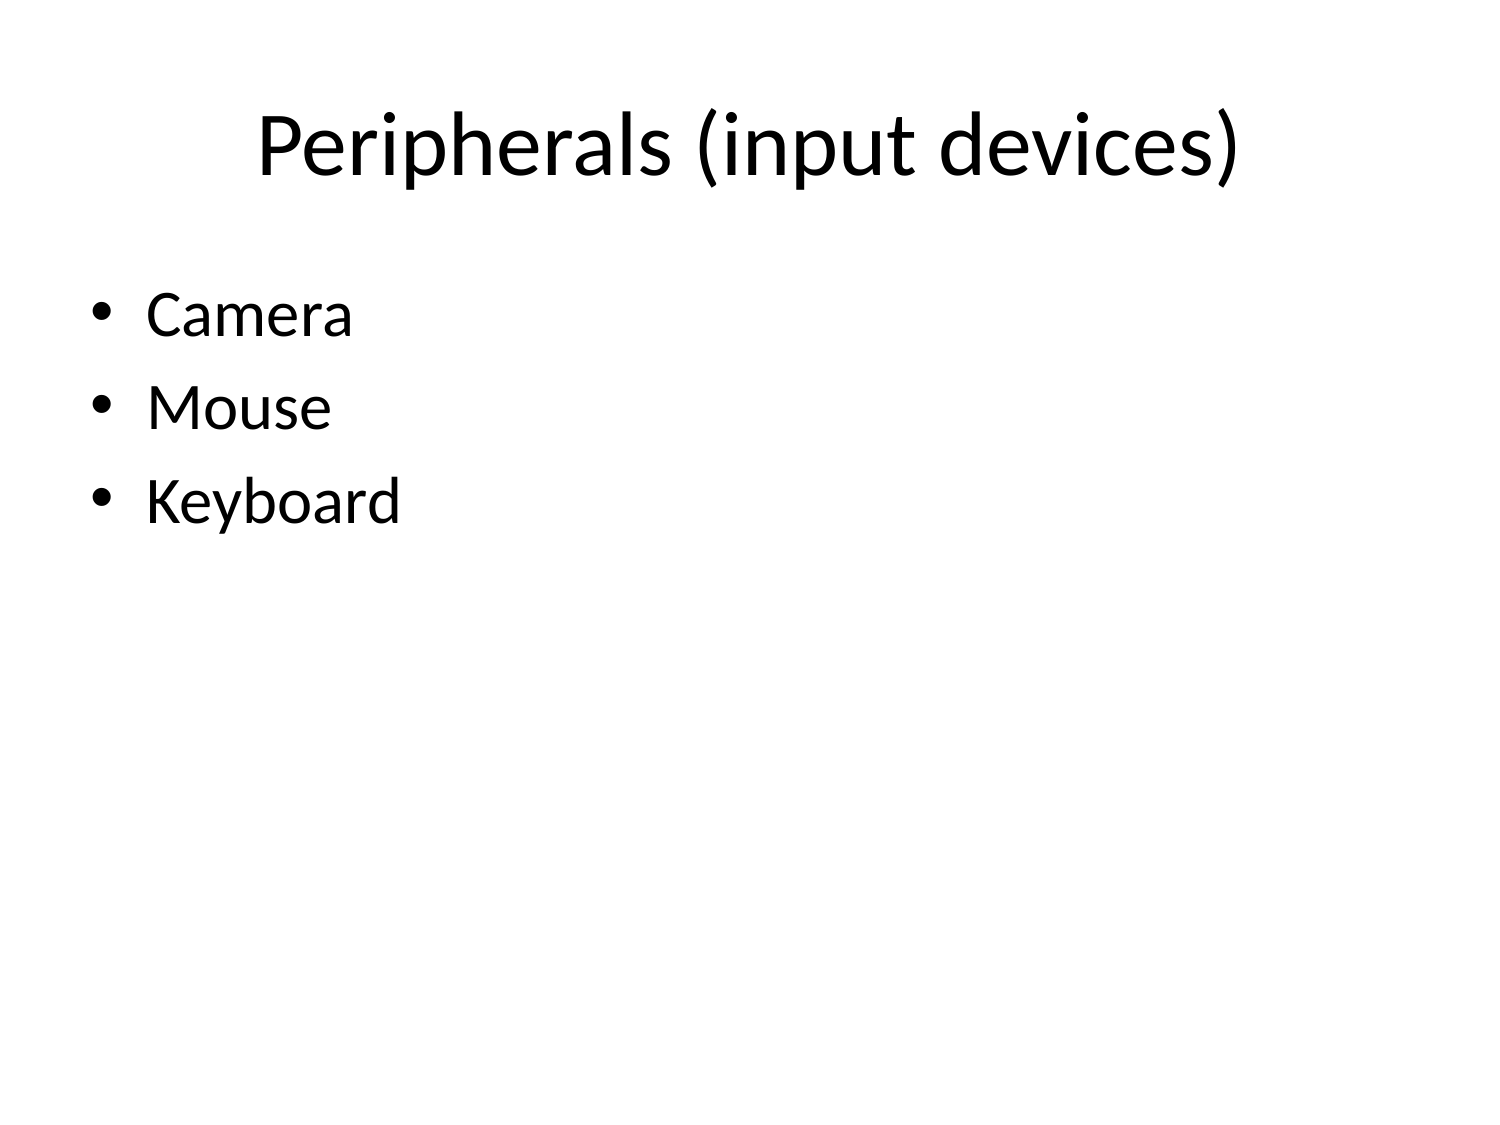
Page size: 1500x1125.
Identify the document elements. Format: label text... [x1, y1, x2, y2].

title Peripherals (input devices) [75, 45, 1425, 233]
list Camera Mouse Keyboard [75, 262, 1425, 1005]
